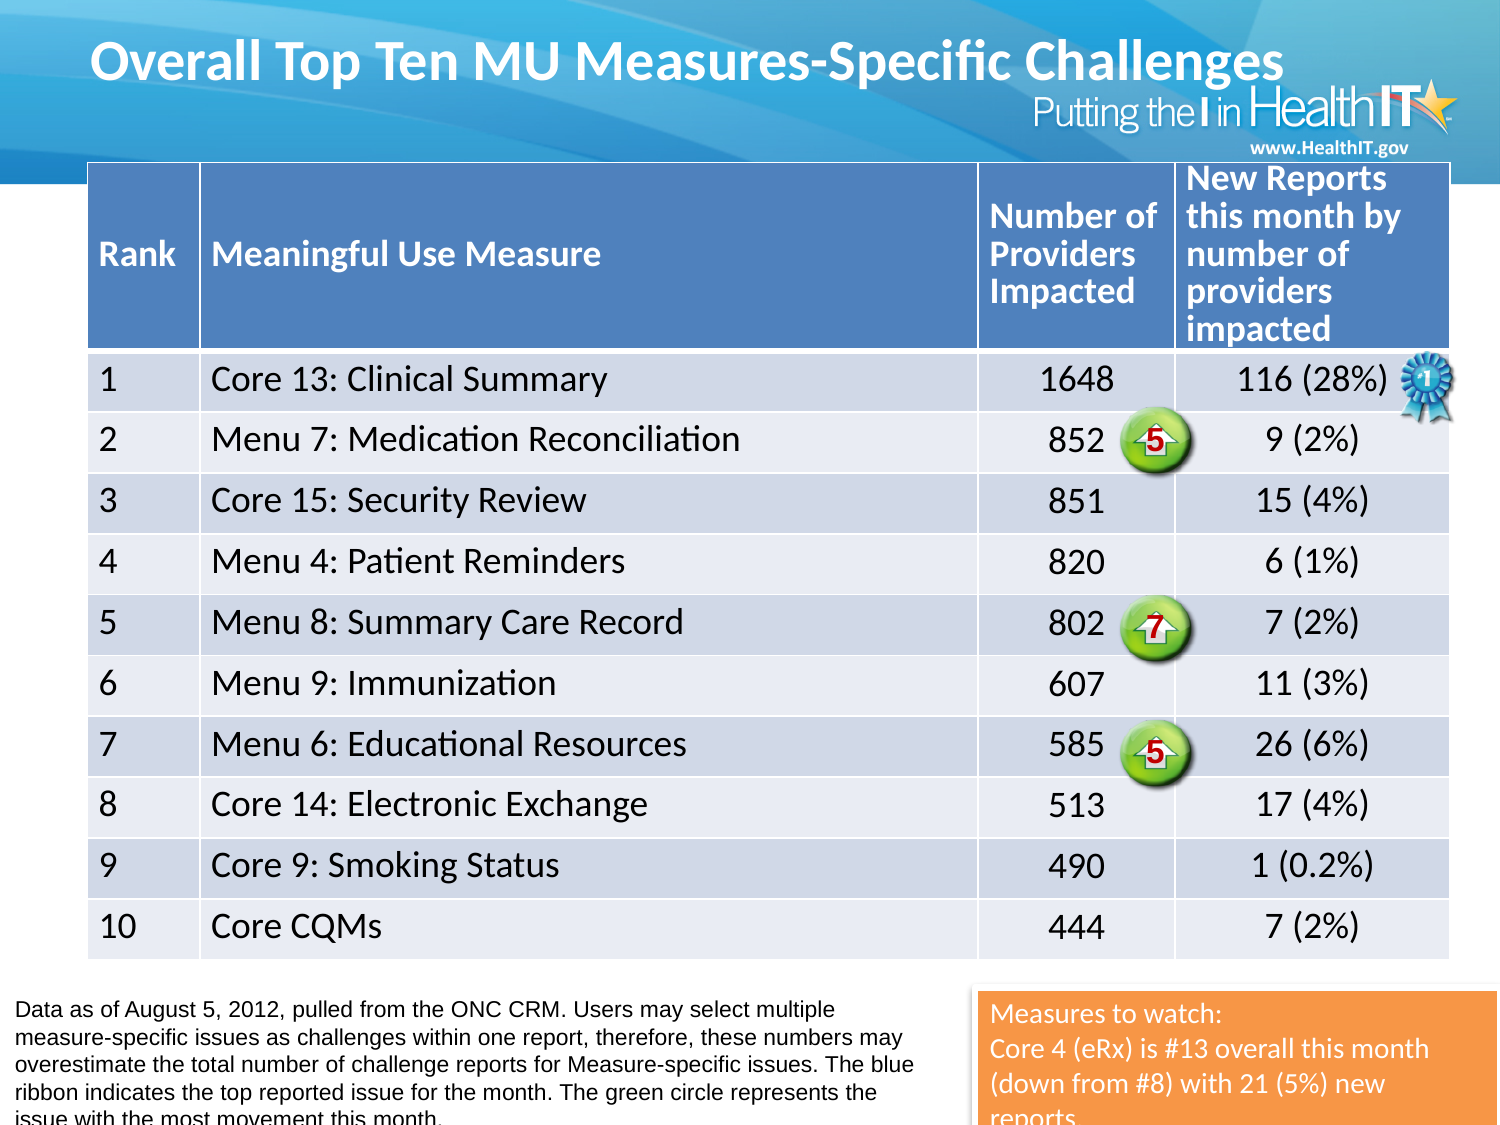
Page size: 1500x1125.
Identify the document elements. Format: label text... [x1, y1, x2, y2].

table_cell 490 [979, 839, 1174, 898]
table_cell 1 [88, 354, 199, 411]
table_cell Menu 9: Immunization [201, 656, 977, 715]
table_cell 17 (4%) [1176, 778, 1449, 837]
table_cell 15 (4%) [1176, 474, 1449, 533]
table_cell Core 14: Electronic Exchange [201, 778, 977, 837]
table_cell Menu 8: Summary Care Record [201, 595, 977, 655]
table_cell Core CQMs [201, 900, 977, 959]
table_cell 1648 [979, 354, 1174, 411]
table_cell 6 (1%) [1176, 535, 1449, 594]
table_cell Core 15: Security Review [201, 474, 977, 533]
table_cell 3 [88, 474, 199, 533]
table_cell 852 [979, 413, 1107, 472]
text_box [1112, 399, 1201, 481]
table_cell 1 (0.2%) [1176, 839, 1449, 898]
table_cell Menu 4: Patient Reminders [201, 535, 977, 594]
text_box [1112, 587, 1201, 669]
table_cell 820 [979, 535, 1174, 594]
table_cell 851 [979, 474, 1174, 533]
table_cell 2 [88, 413, 199, 472]
table_cell 6 [88, 656, 199, 715]
table_cell 607 [979, 656, 1174, 715]
table_cell 26 (6%) [1204, 717, 1449, 776]
text_box Measures to watch: Core 4 (eRx) is #13 overall this month (down from #8) with 21 (5%) new reports. [972, 984, 1500, 1125]
table_cell Menu 6: Educational Resources [201, 717, 977, 776]
table_cell 7 (2%) [1176, 900, 1449, 959]
table_cell Menu 7: Medication Reconciliation [201, 413, 977, 472]
table_cell 802 [979, 595, 1107, 655]
text_box Data as of August 5, 2012, pulled from the ONC CRM. Users may select multiple measure-specific issues as challenges within one report, therefore, these numbers may overestimate the total number of challenge reports for Measure-specific issues. The blue ribbon indicates the top reported issue for the month. The green circle represents the issue with the most movement this month. [0, 987, 938, 1125]
table_cell 10 [88, 900, 199, 959]
table_cell 9 (2%) [1204, 413, 1449, 472]
table_cell 116 (28%) [1176, 354, 1382, 411]
table_cell 7 [88, 717, 199, 776]
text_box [1112, 712, 1201, 794]
table_cell 7 (2%) [1204, 595, 1449, 655]
table_cell 444 [979, 900, 1174, 959]
table_header Number of Providers Impacted [979, 163, 1174, 348]
table_cell 4 [88, 535, 199, 594]
table_cell 585 [979, 717, 1107, 776]
table_cell 513 [979, 778, 1174, 837]
table_cell Core 9: Smoking Status [201, 839, 977, 898]
picture [0, 0, 1500, 1125]
table_header Rank [88, 163, 199, 348]
table_cell 11 (3%) [1176, 656, 1449, 715]
table_cell Core 13: Clinical Summary [201, 354, 977, 411]
table_cell 5 [88, 595, 199, 655]
table_header Meaningful Use Measure [201, 163, 977, 348]
title Overall Top Ten MU Measures-Specific Challenges [74, 0, 1426, 101]
table_cell 8 [88, 778, 199, 837]
table_header New Reports this month by number of providers impacted [1176, 163, 1449, 348]
table_cell 9 [88, 839, 199, 898]
